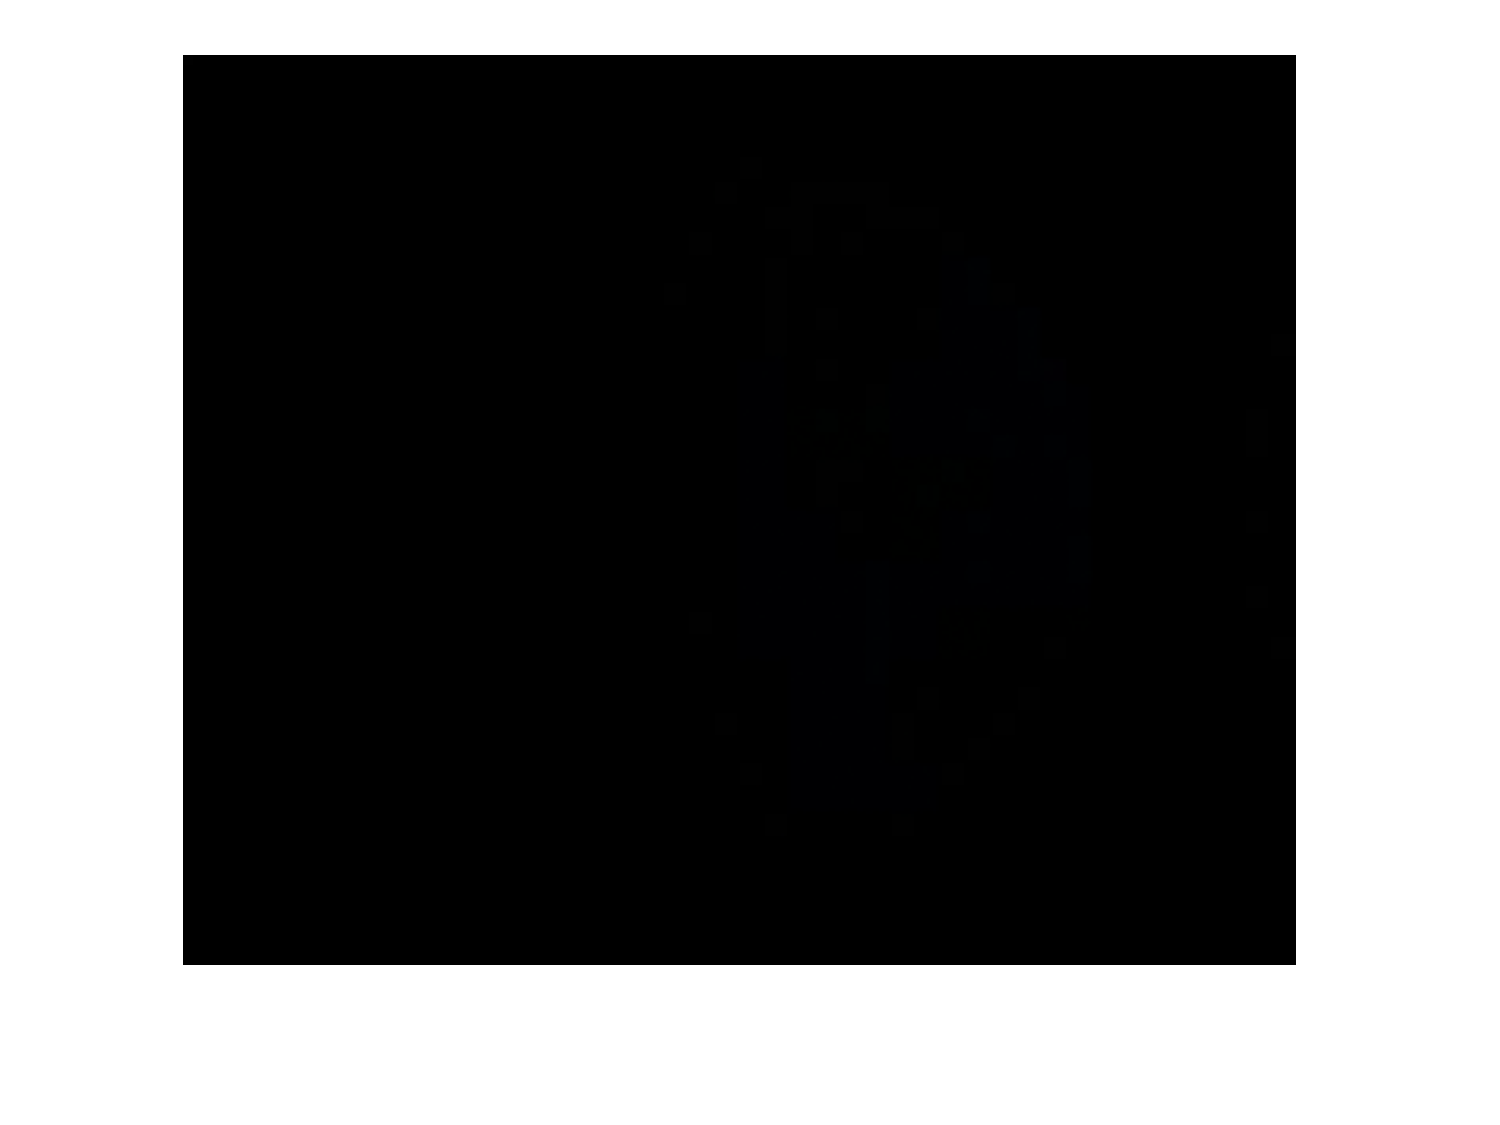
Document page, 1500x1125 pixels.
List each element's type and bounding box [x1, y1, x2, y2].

text_box [182, 54, 1297, 966]
